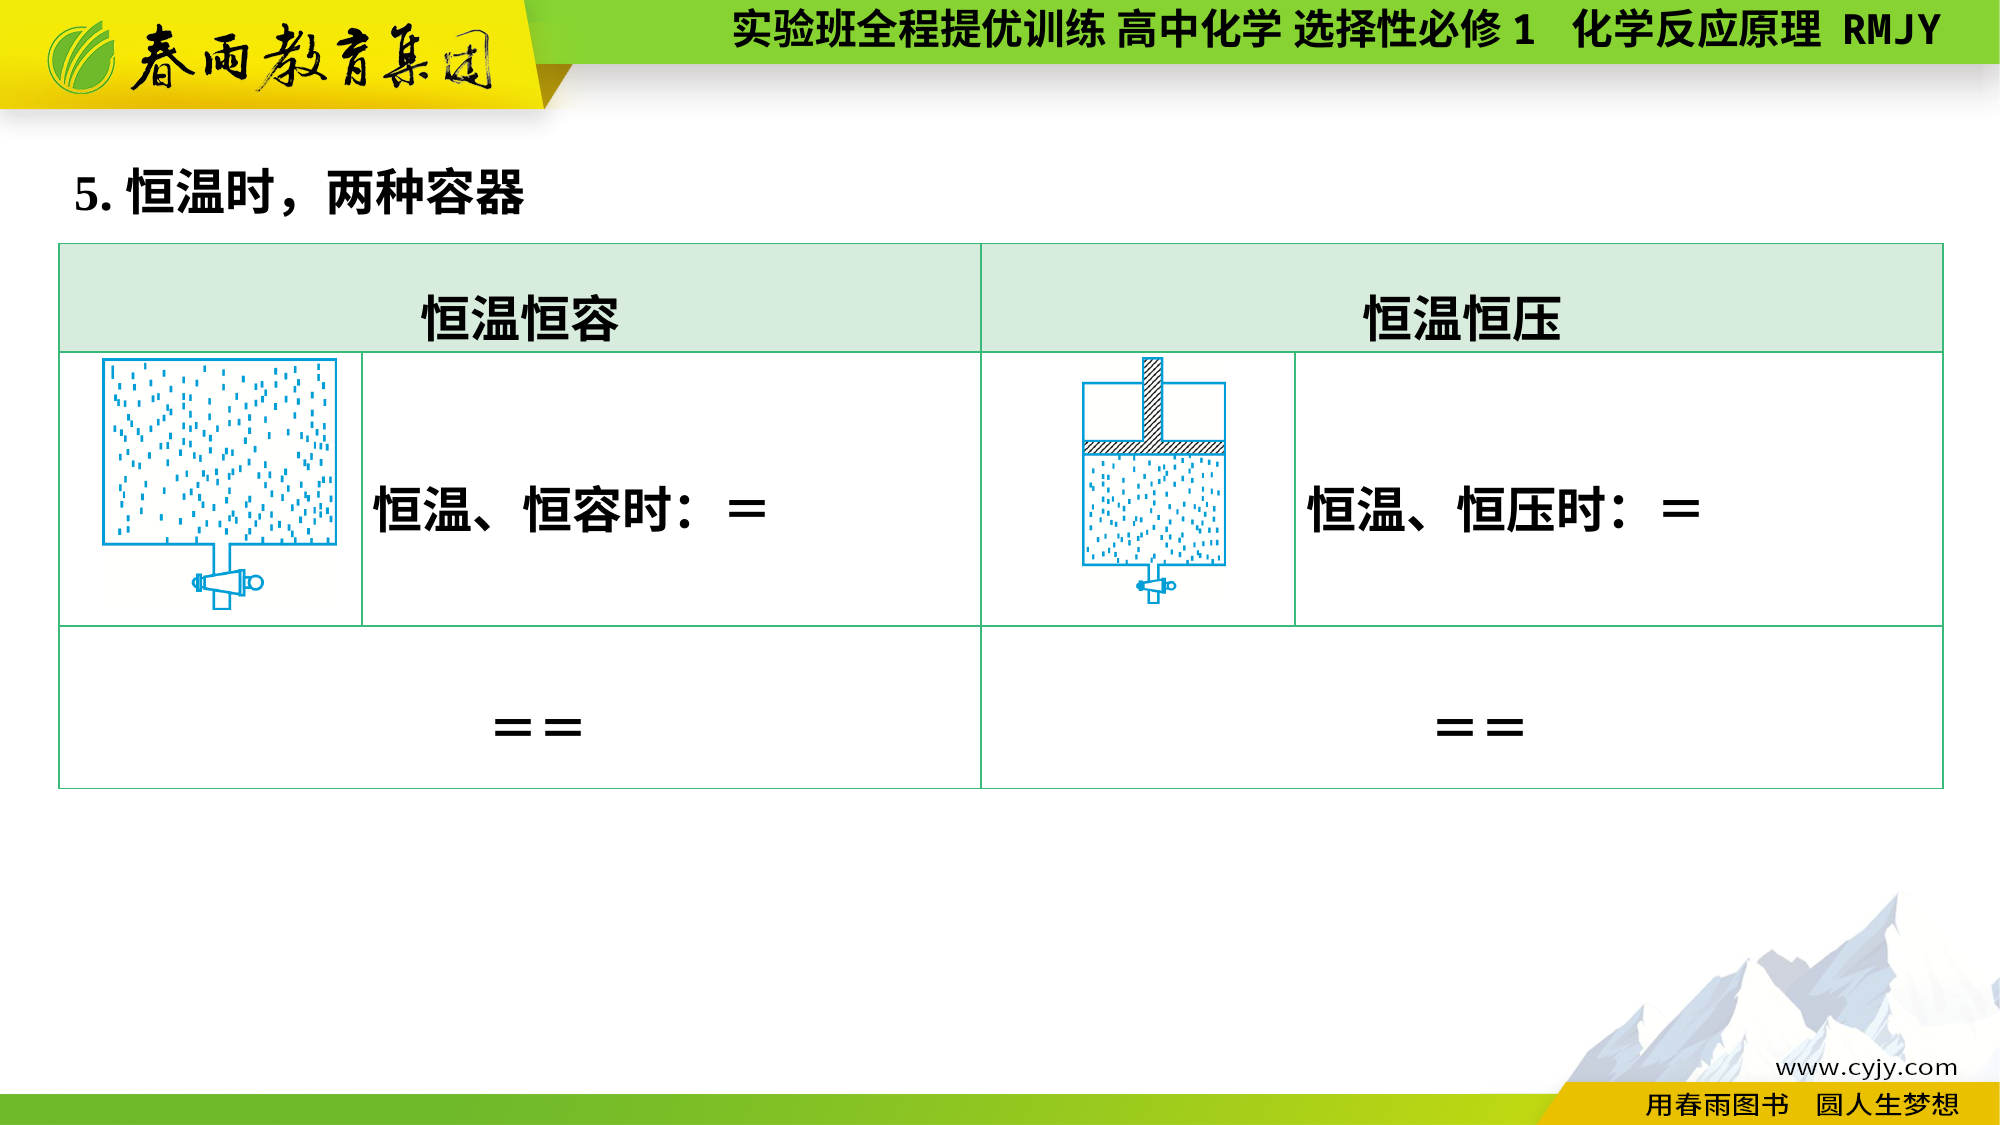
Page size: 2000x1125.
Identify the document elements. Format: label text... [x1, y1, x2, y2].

list 5.恒温时，两种容器 [59, 122, 1944, 217]
picture [0, 0, 2000, 1125]
